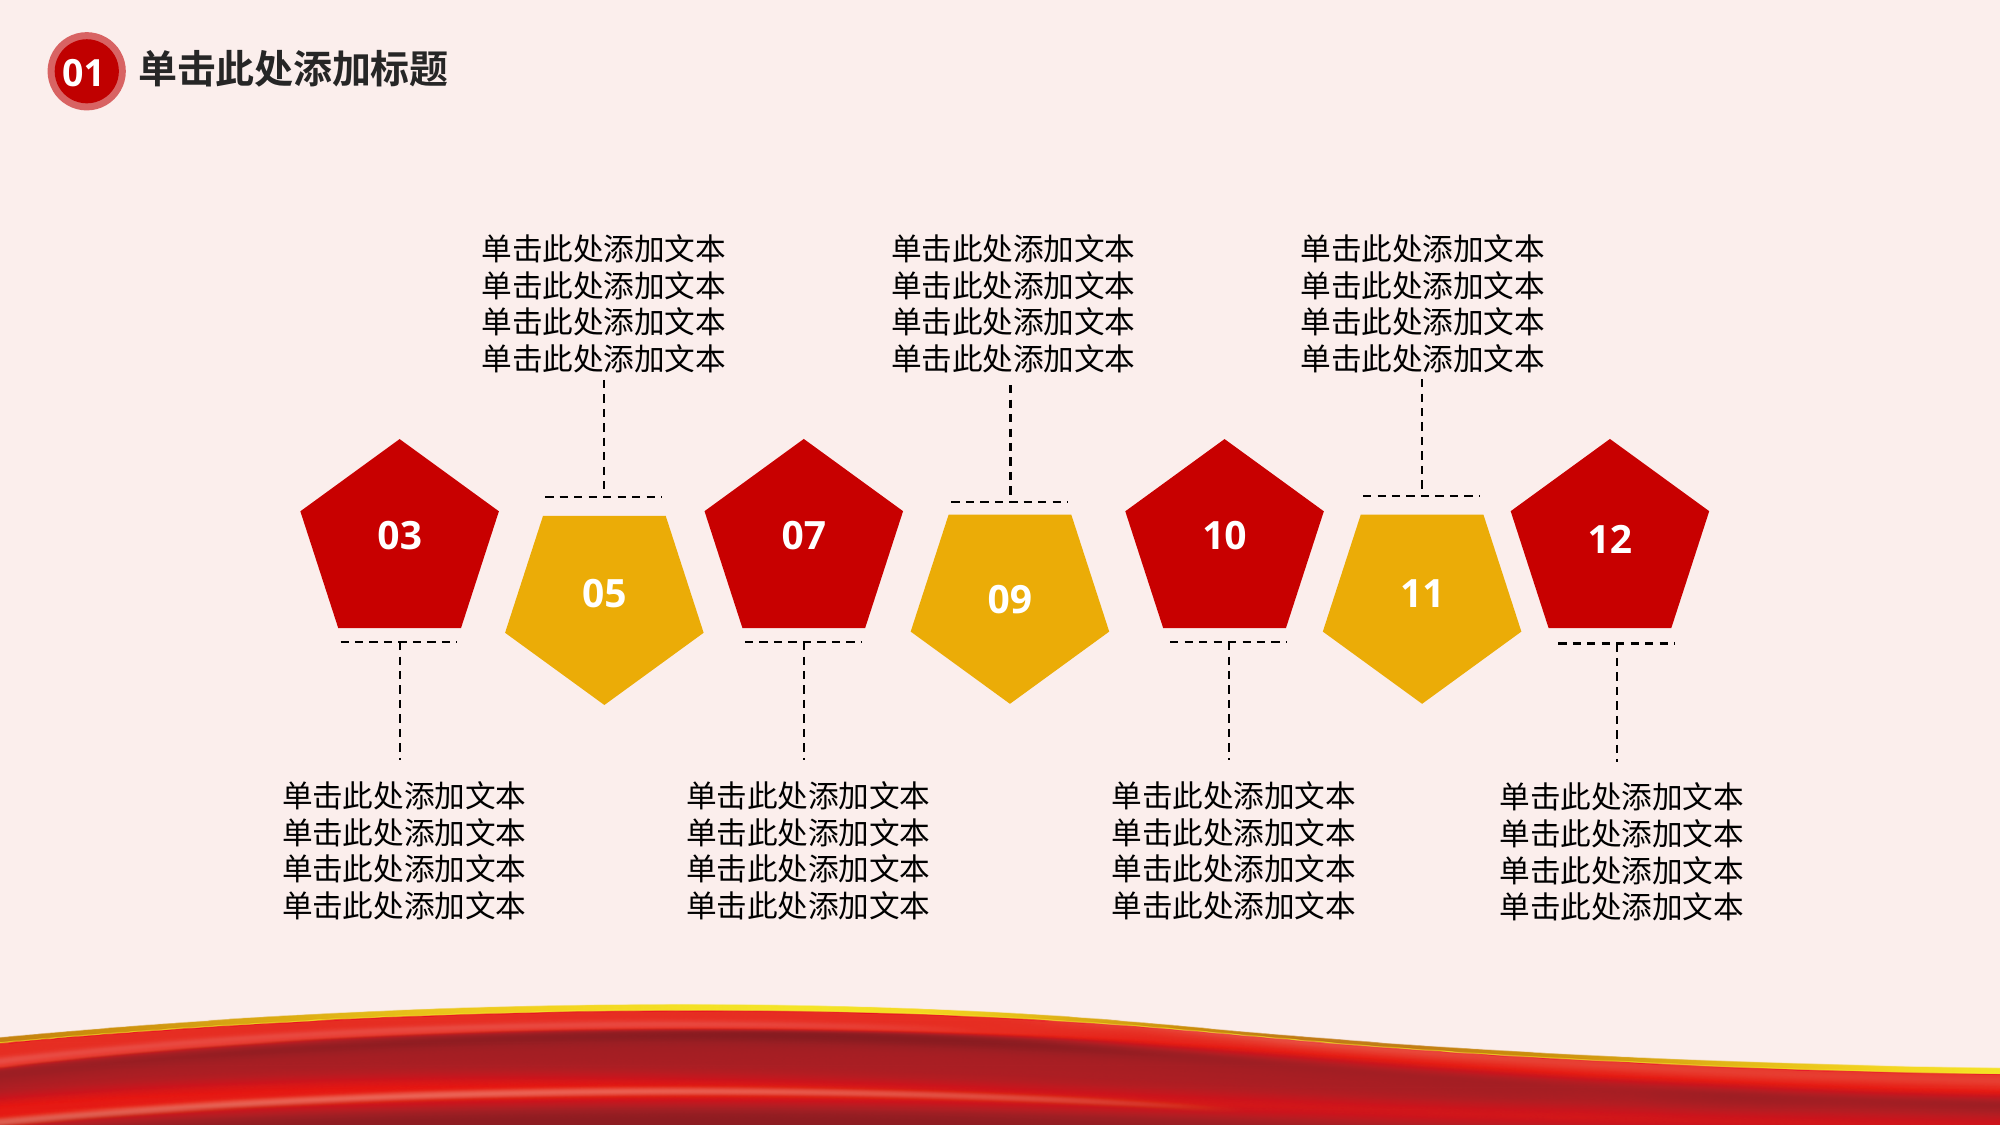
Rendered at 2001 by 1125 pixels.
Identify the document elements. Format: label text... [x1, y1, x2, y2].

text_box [1125, 439, 1324, 629]
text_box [1278, 222, 1568, 498]
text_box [300, 439, 499, 629]
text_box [1322, 514, 1522, 704]
text_box [61, 101, 113, 111]
text_box 01 [47, 41, 149, 101]
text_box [1510, 438, 1710, 629]
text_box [704, 438, 904, 629]
picture [0, 931, 2000, 1125]
text_box 单击此处添加标题 [123, 36, 482, 99]
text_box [1477, 643, 1767, 933]
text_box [868, 222, 1158, 504]
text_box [664, 642, 953, 932]
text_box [459, 222, 749, 498]
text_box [910, 514, 1110, 704]
text_box [61, 32, 112, 41]
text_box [1089, 642, 1379, 932]
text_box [259, 642, 549, 932]
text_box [505, 515, 704, 706]
